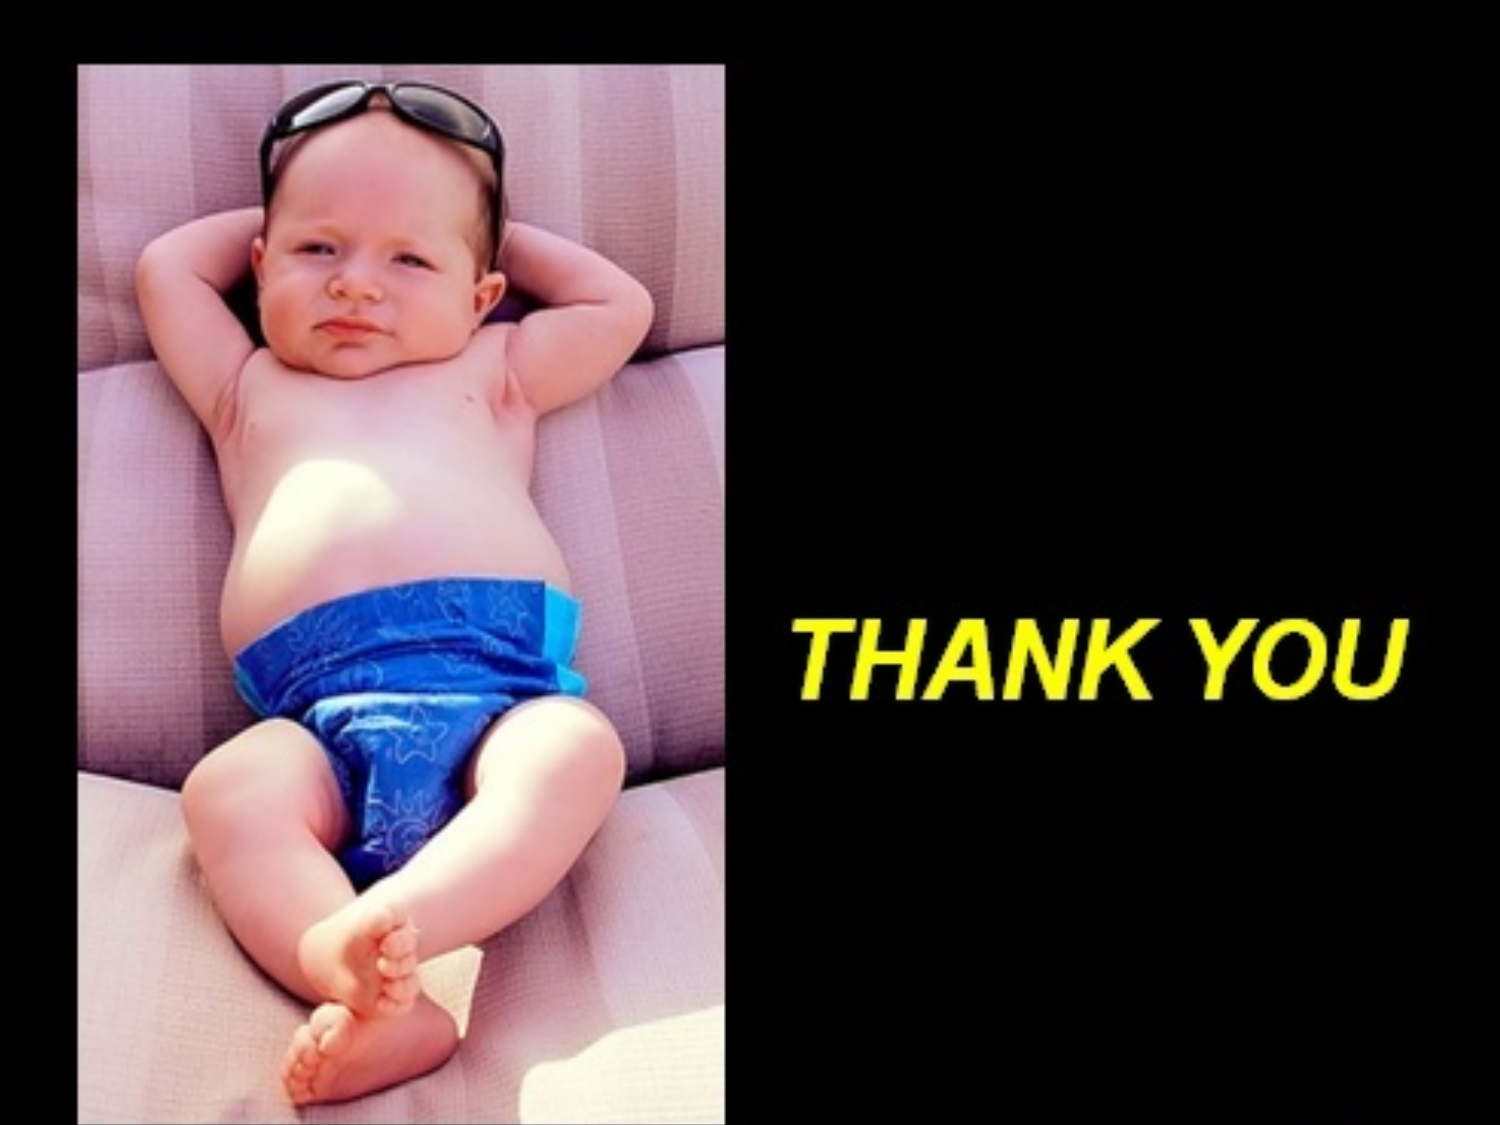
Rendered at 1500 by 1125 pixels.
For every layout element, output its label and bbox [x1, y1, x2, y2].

list [0, 0, 1500, 1125]
